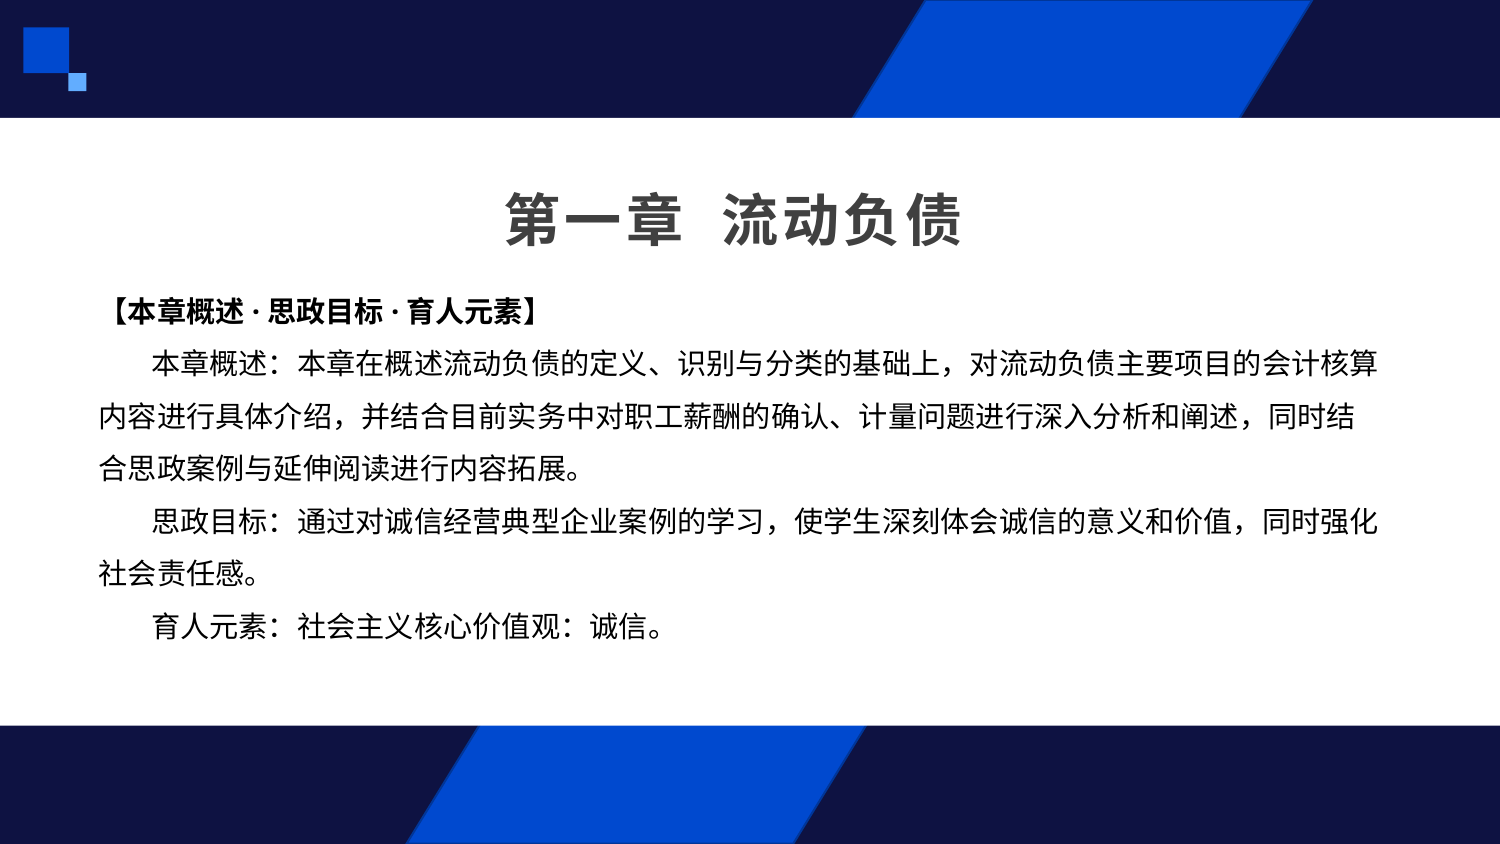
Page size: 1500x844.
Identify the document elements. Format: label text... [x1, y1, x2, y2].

text_box 【本章概述·思政目标·育人元素】 本章概述：本章在概述流动负债的定义、识别与分类的基础上，对流动负债主要项目的会计核算内容进行具体介绍，并结合目前实务中对职工薪酬的确认、计量问题进行深入分析和阐述，同时结合思政案例与延伸阅读进行内容拓展。 思政目标：通过对诚信经营典型企业案例的学习，使学生深刻体会诚信的意义和价值，同时强化社会责任感。 育人元素：社会主义核心价值观：诚信。 [83, 268, 1400, 651]
title 第一章 流动负债 [149, 164, 1313, 260]
